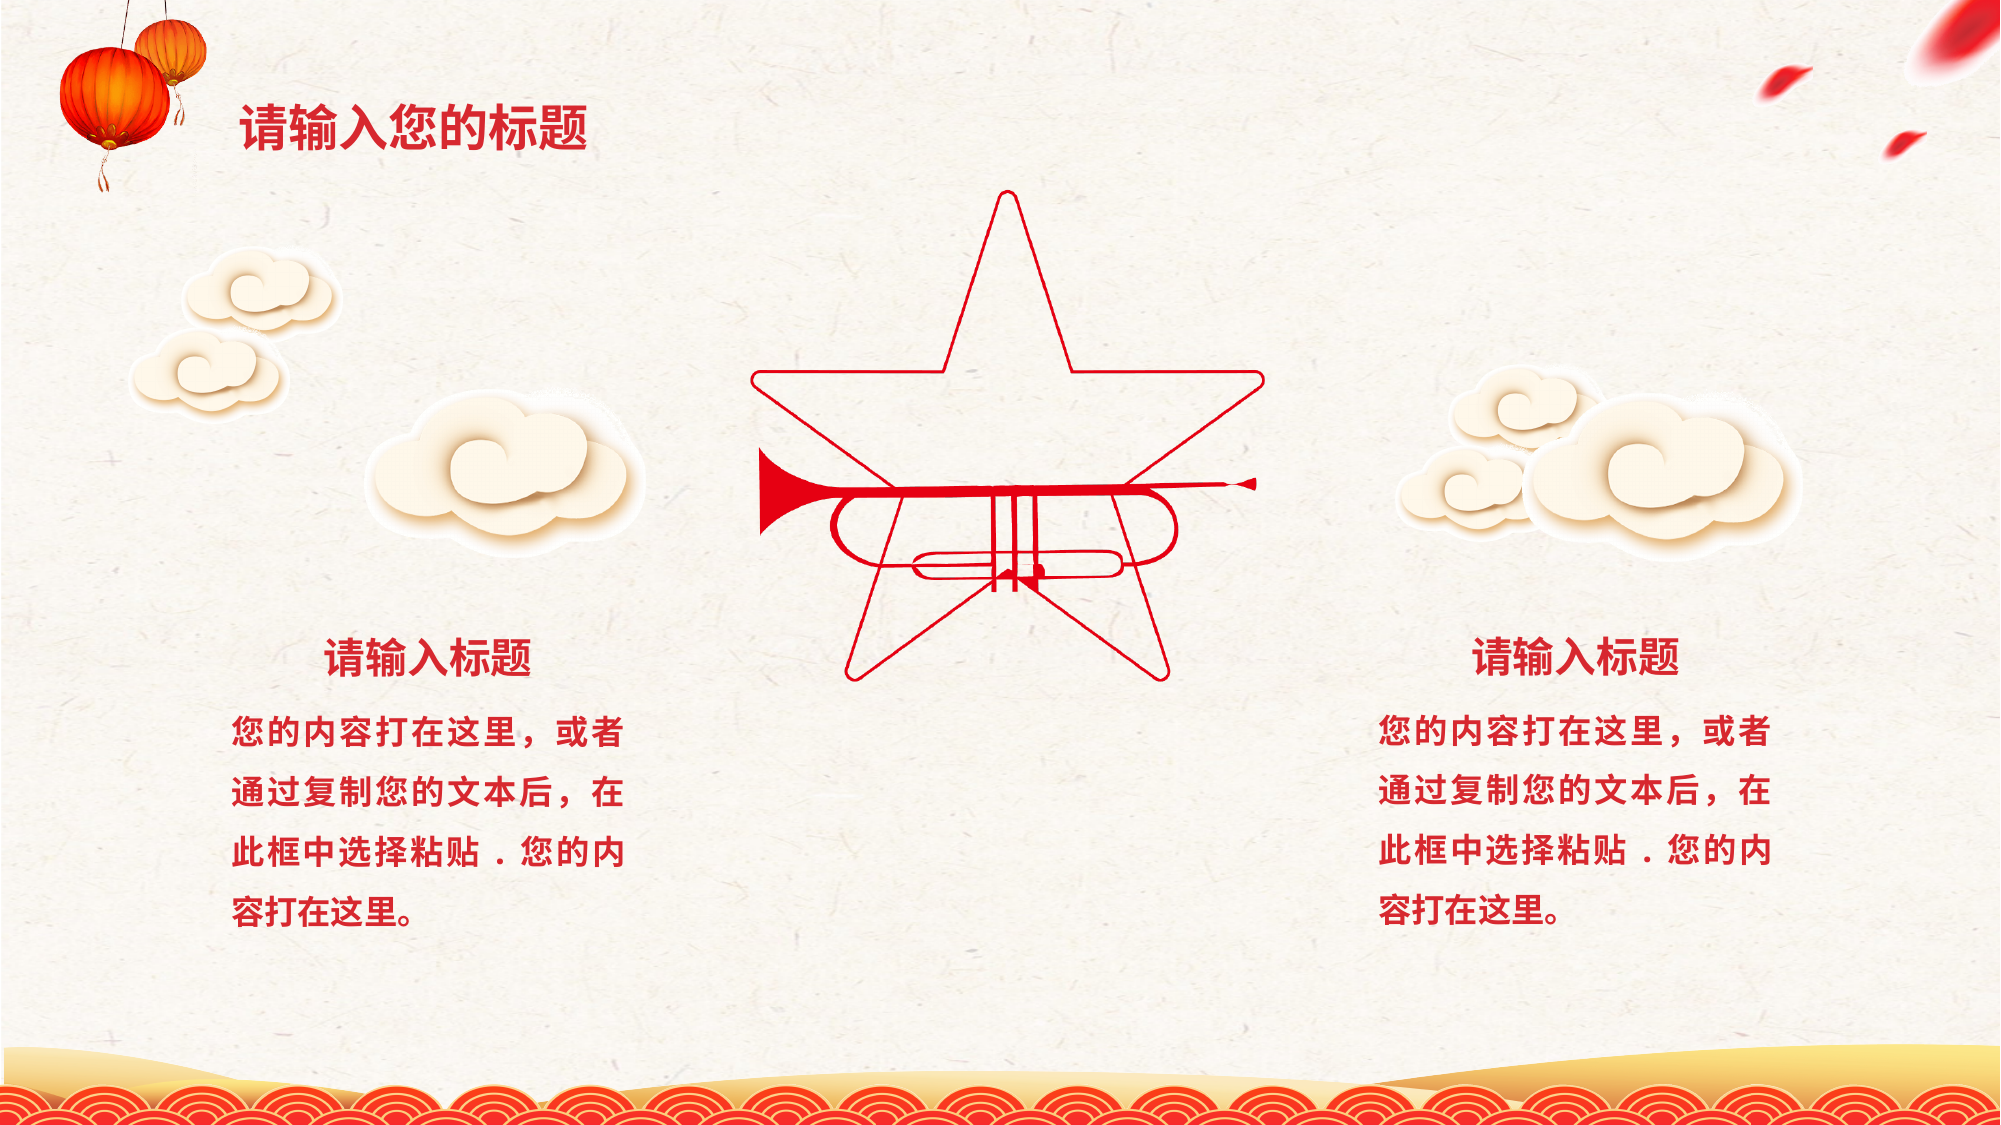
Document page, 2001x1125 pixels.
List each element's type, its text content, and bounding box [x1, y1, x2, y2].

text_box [1395, 362, 1803, 562]
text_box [231, 624, 626, 929]
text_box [0, 1044, 2000, 1125]
text_box 请输入您的标题 [241, 88, 624, 164]
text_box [1378, 623, 1773, 928]
picture [3, 0, 2000, 1044]
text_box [128, 243, 646, 558]
